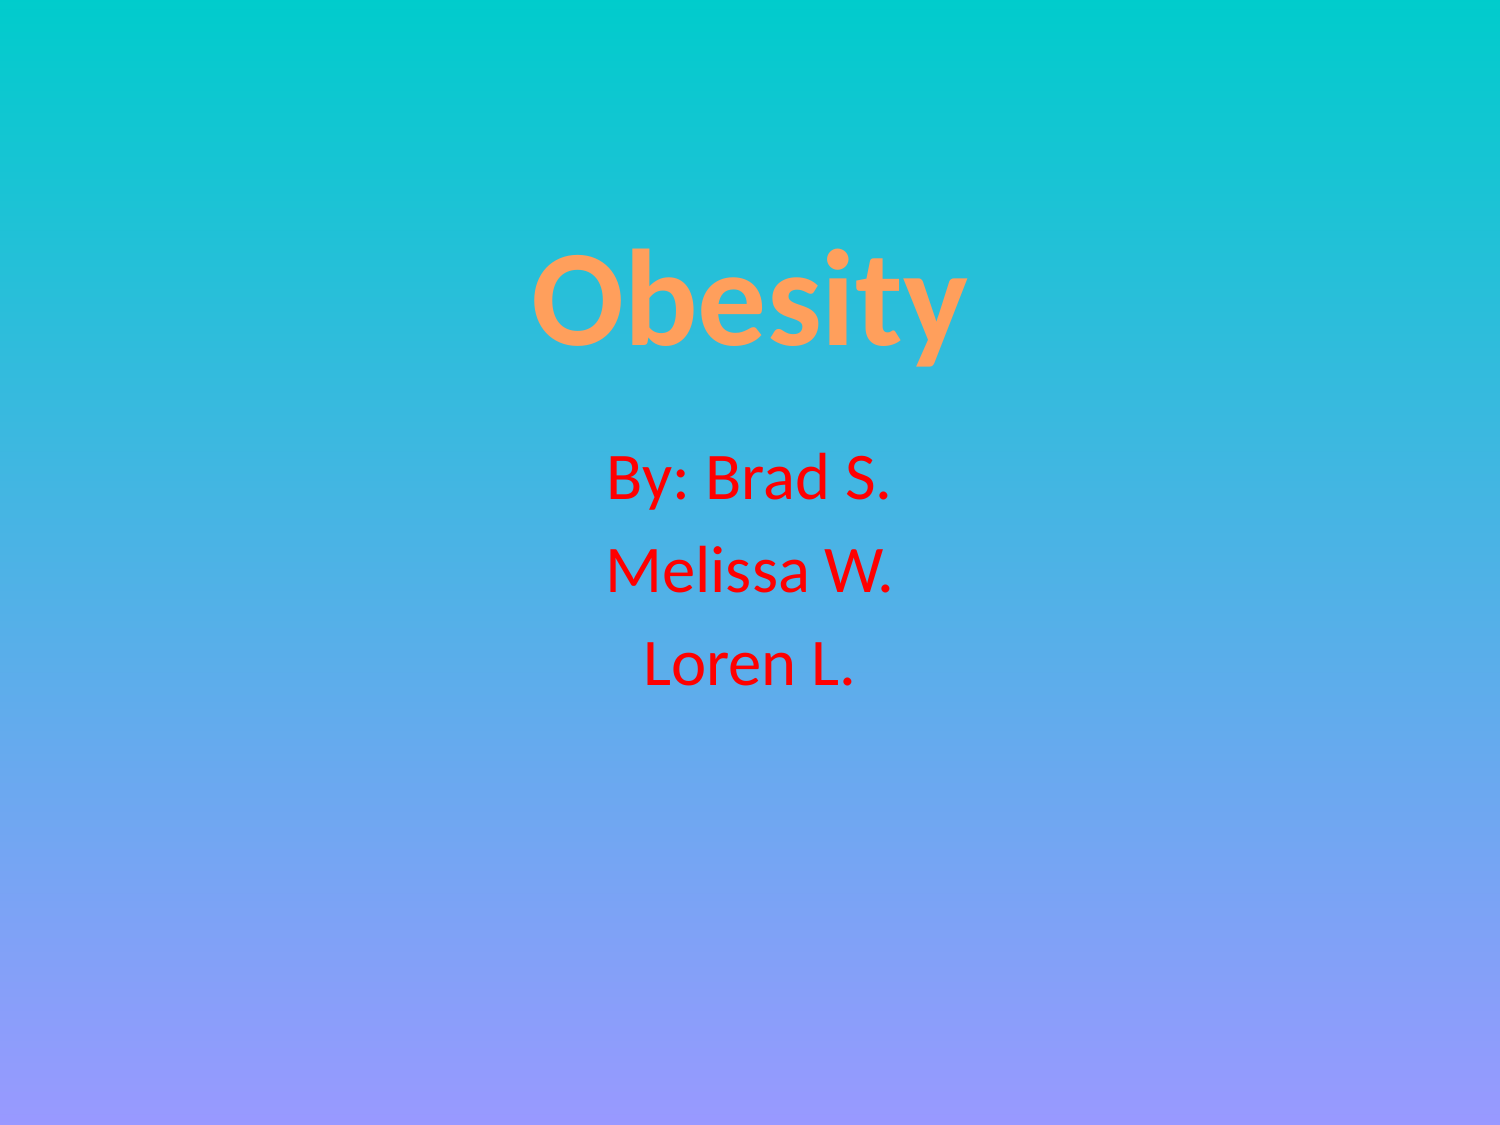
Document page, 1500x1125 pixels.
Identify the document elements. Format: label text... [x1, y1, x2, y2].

text_box Obesity [513, 200, 986, 380]
subtitle By: Brad S. Melissa W. Loren L. [225, 425, 1275, 738]
